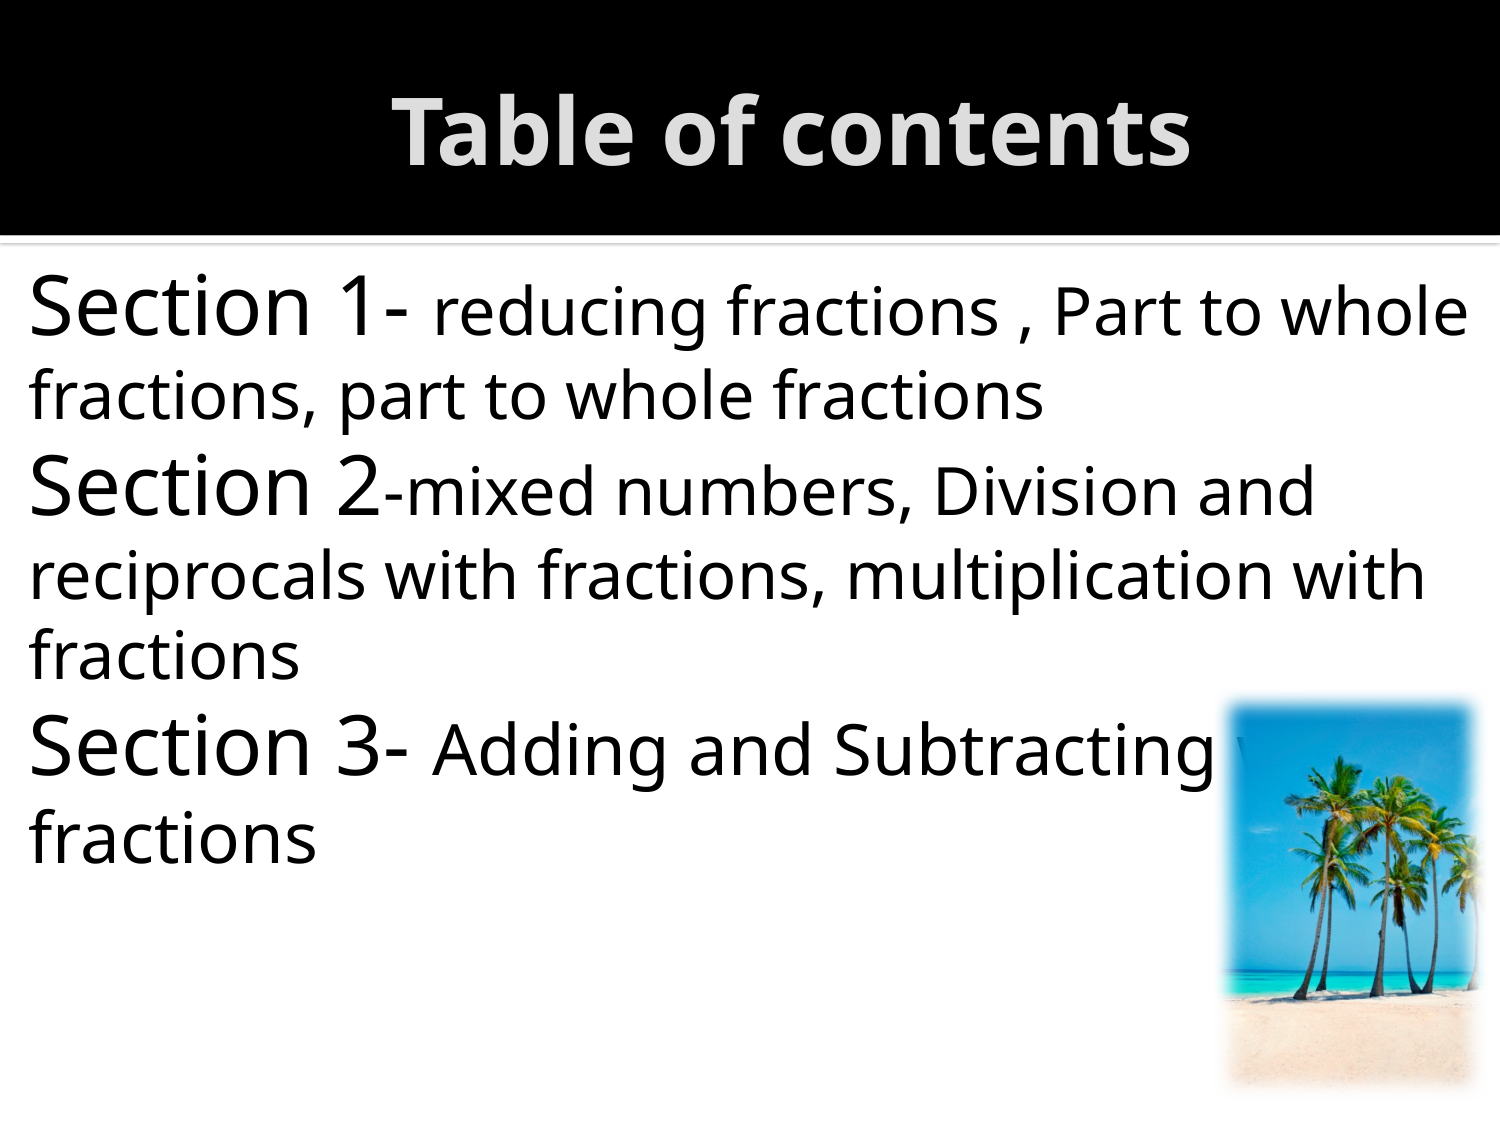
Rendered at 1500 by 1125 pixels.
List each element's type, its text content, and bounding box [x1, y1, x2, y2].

picture [1212, 687, 1488, 1101]
list Section 1- reducing fractions , Part to whole fractions, part to whole fractions Section 2-mixed numbers, Division and reciprocals with fractions, multiplication with fractions Section 3- Adding and Subtracting with fractions [0, 237, 1500, 1125]
title Table of contents [375, 24, 1425, 231]
